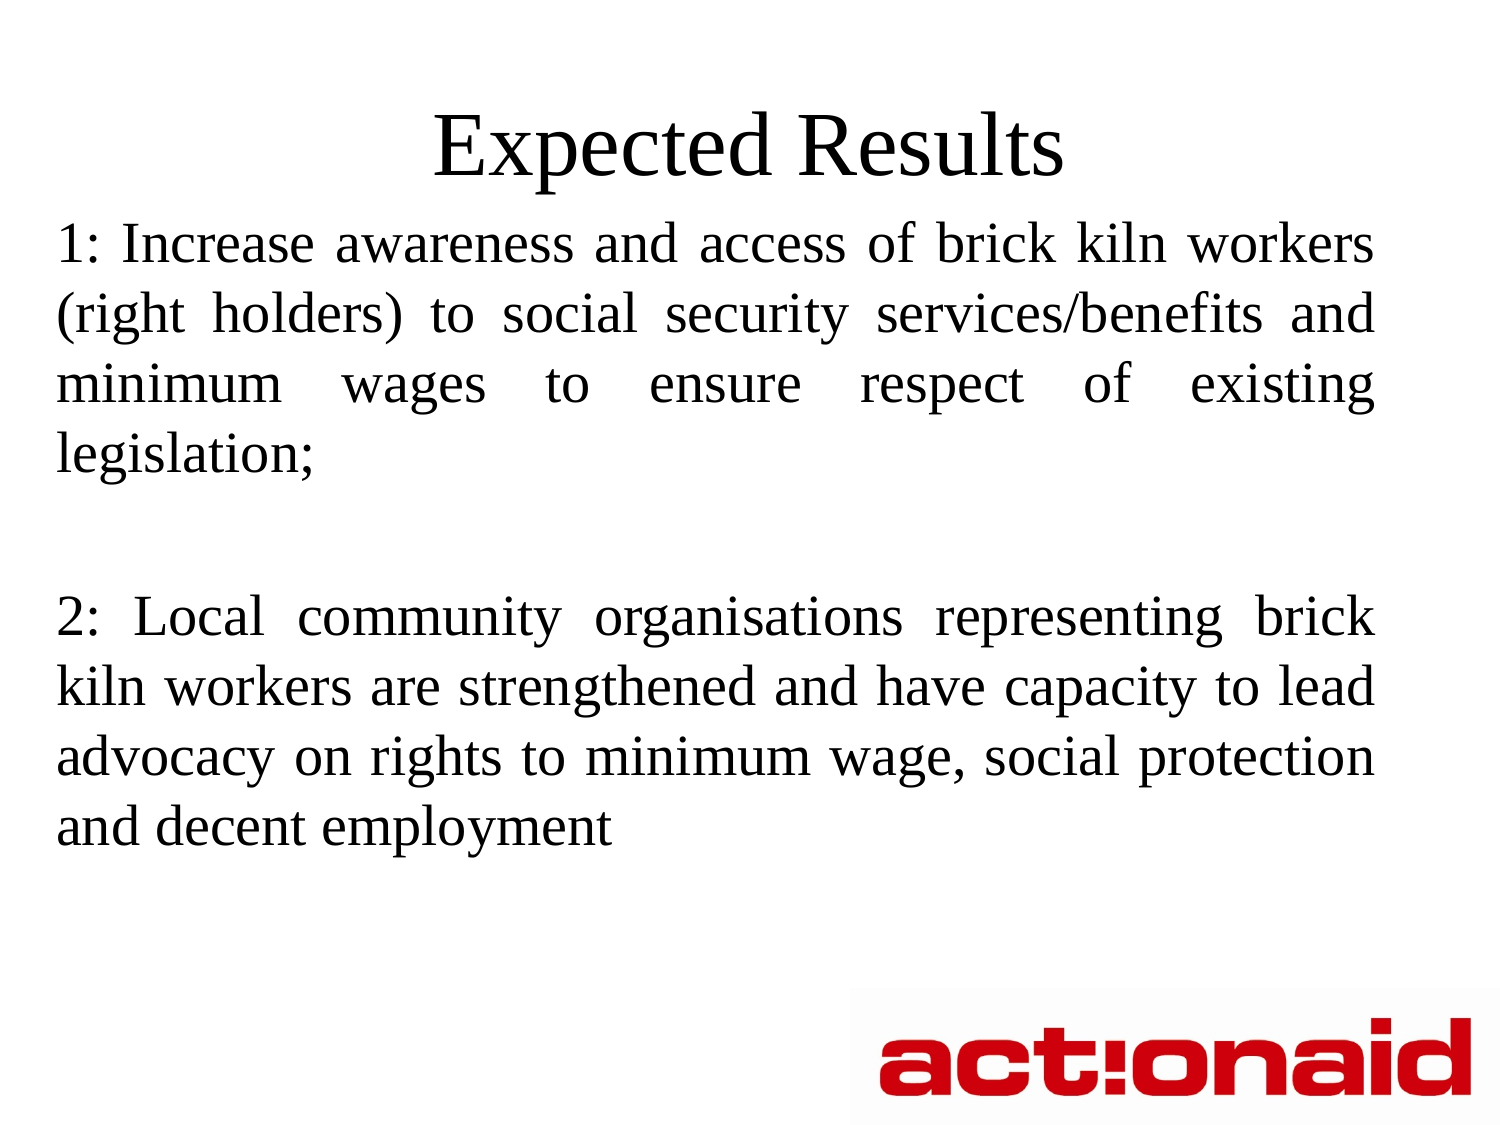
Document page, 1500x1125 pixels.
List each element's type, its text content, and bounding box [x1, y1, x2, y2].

title Expected Results [74, 44, 1426, 233]
picture [850, 988, 1500, 1125]
list 1: Increase awareness and access of brick kiln workers (right holders) to social security services/benefits and minimum wages to ensure respect of existing legislation; 2: Local community organisations representing brick kiln workers are strengthened and have capacity to lead advocacy on rights to minimum wage, social protection and decent employment [40, 196, 1392, 940]
